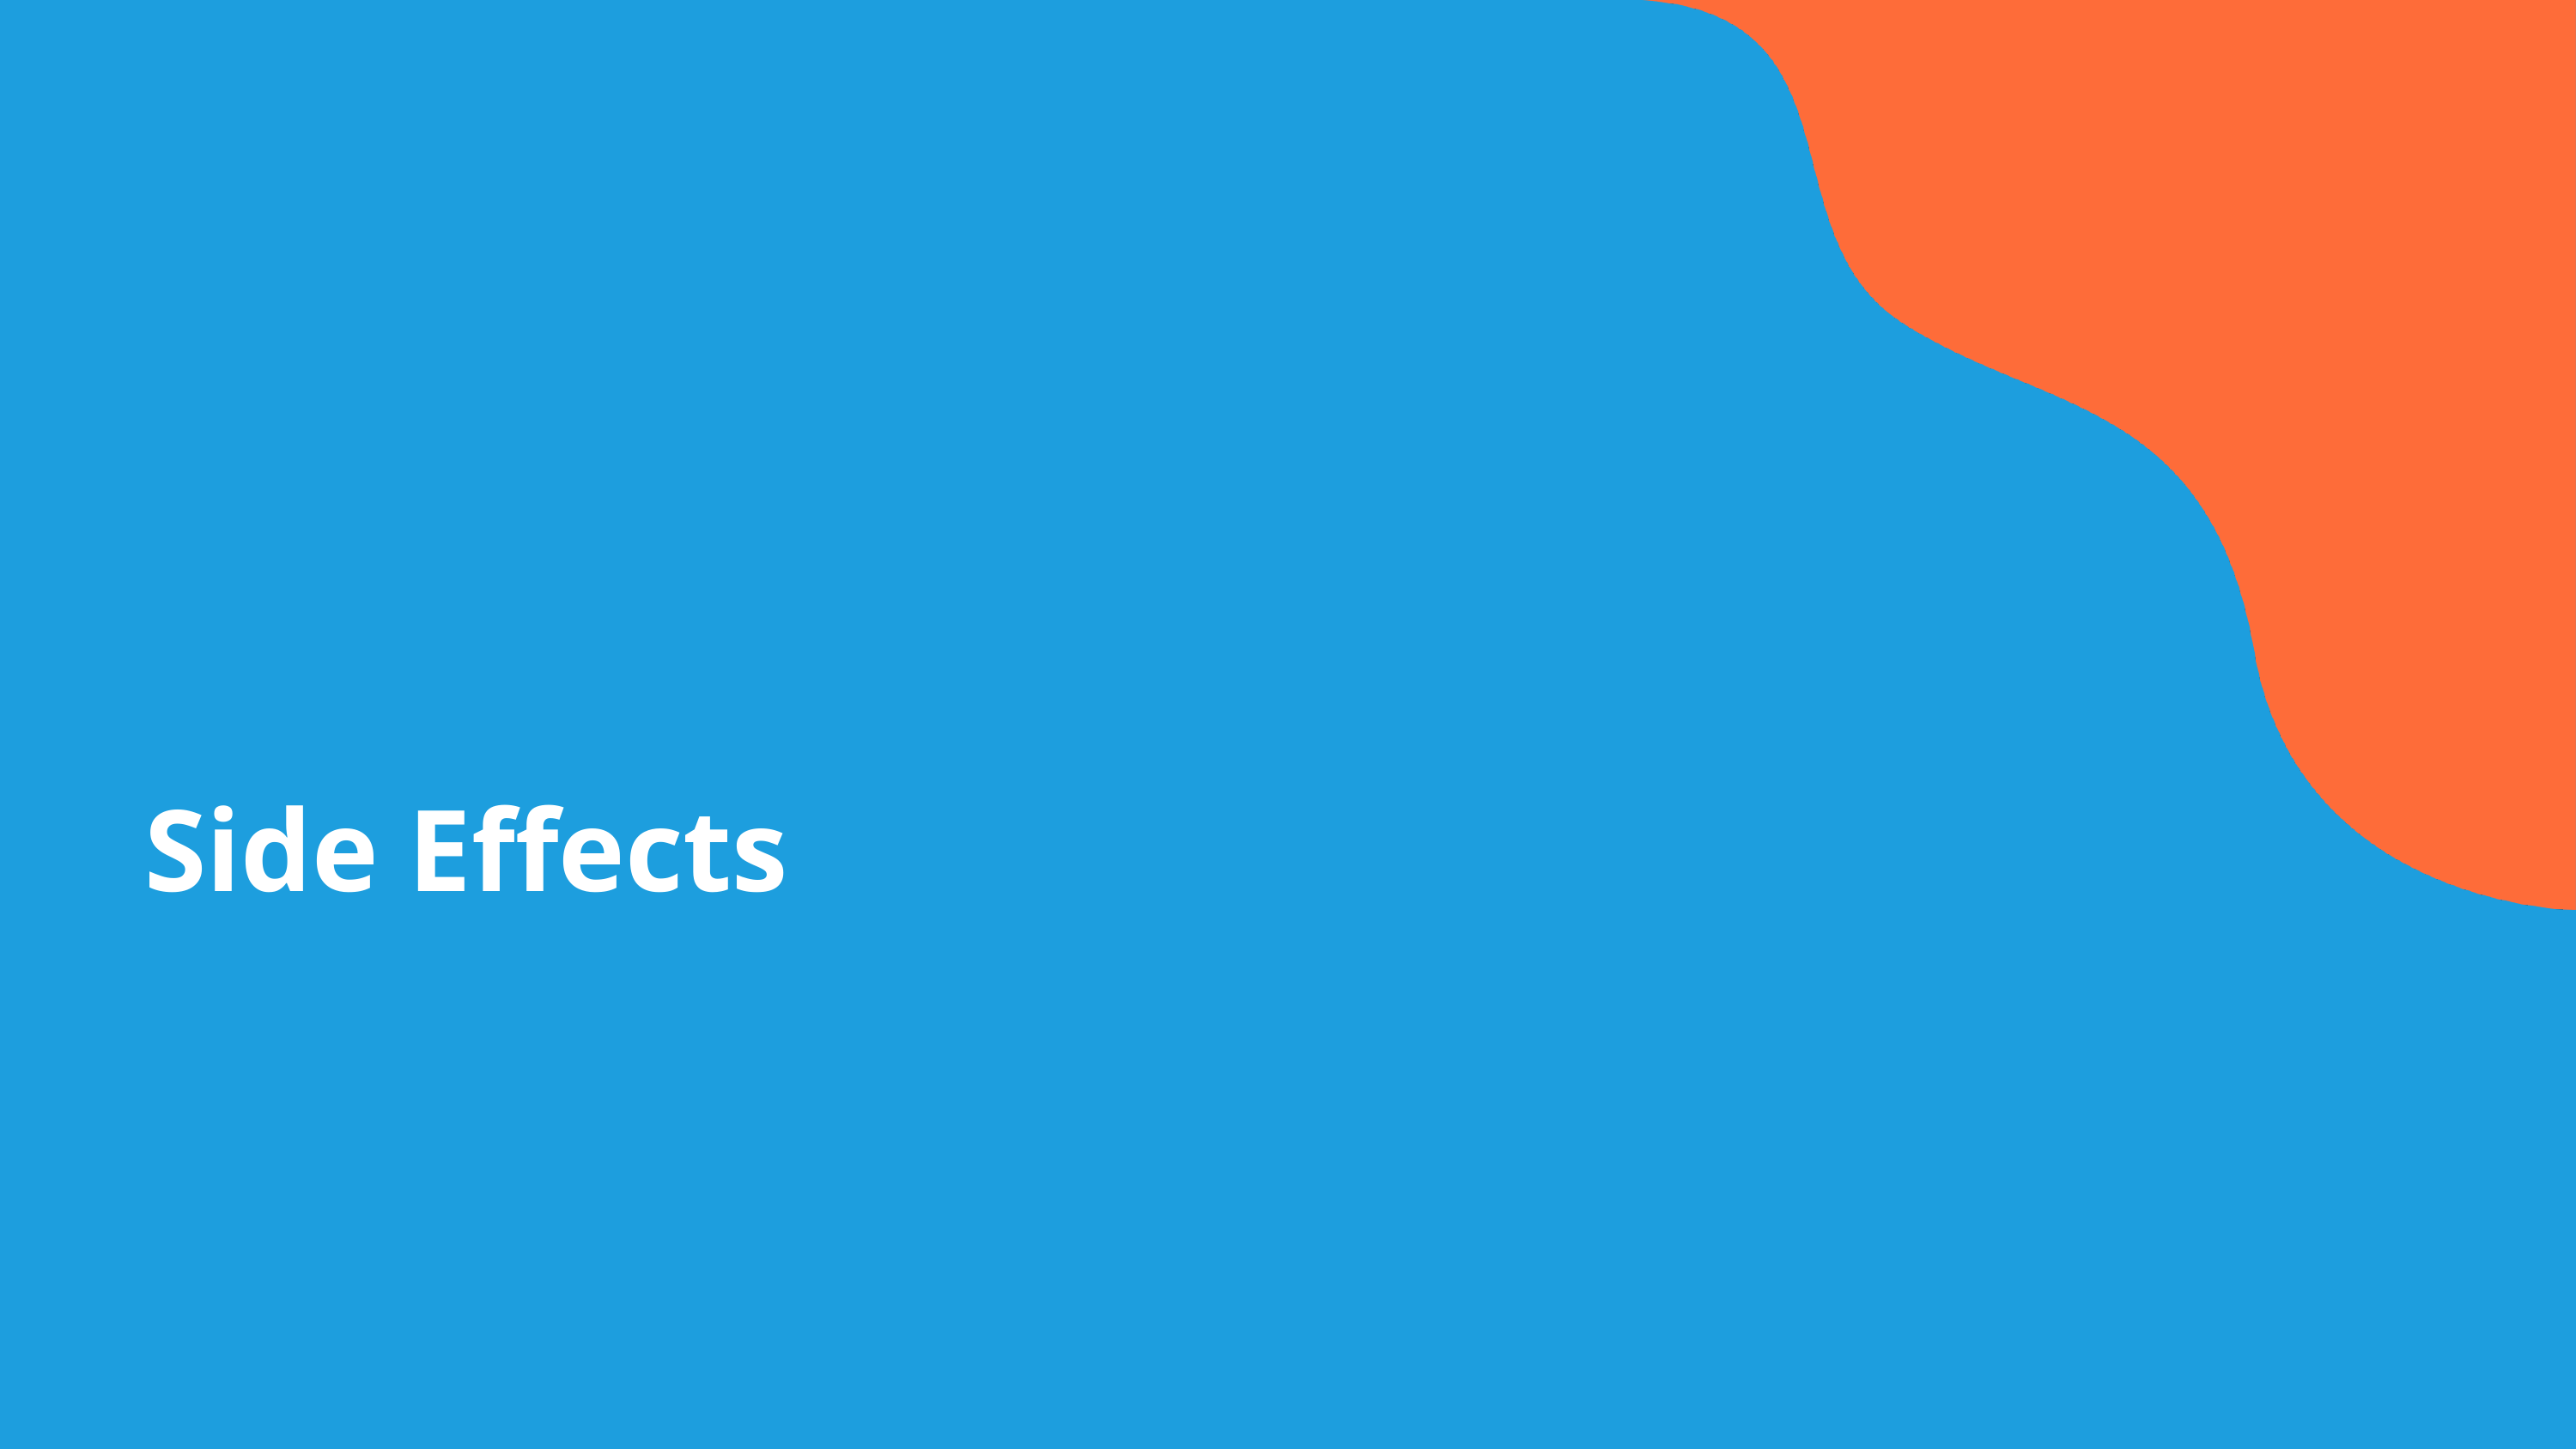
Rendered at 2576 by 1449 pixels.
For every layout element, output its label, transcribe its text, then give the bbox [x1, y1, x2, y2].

text_box [1623, 0, 2576, 910]
text_box Side Effects [144, 756, 2328, 915]
